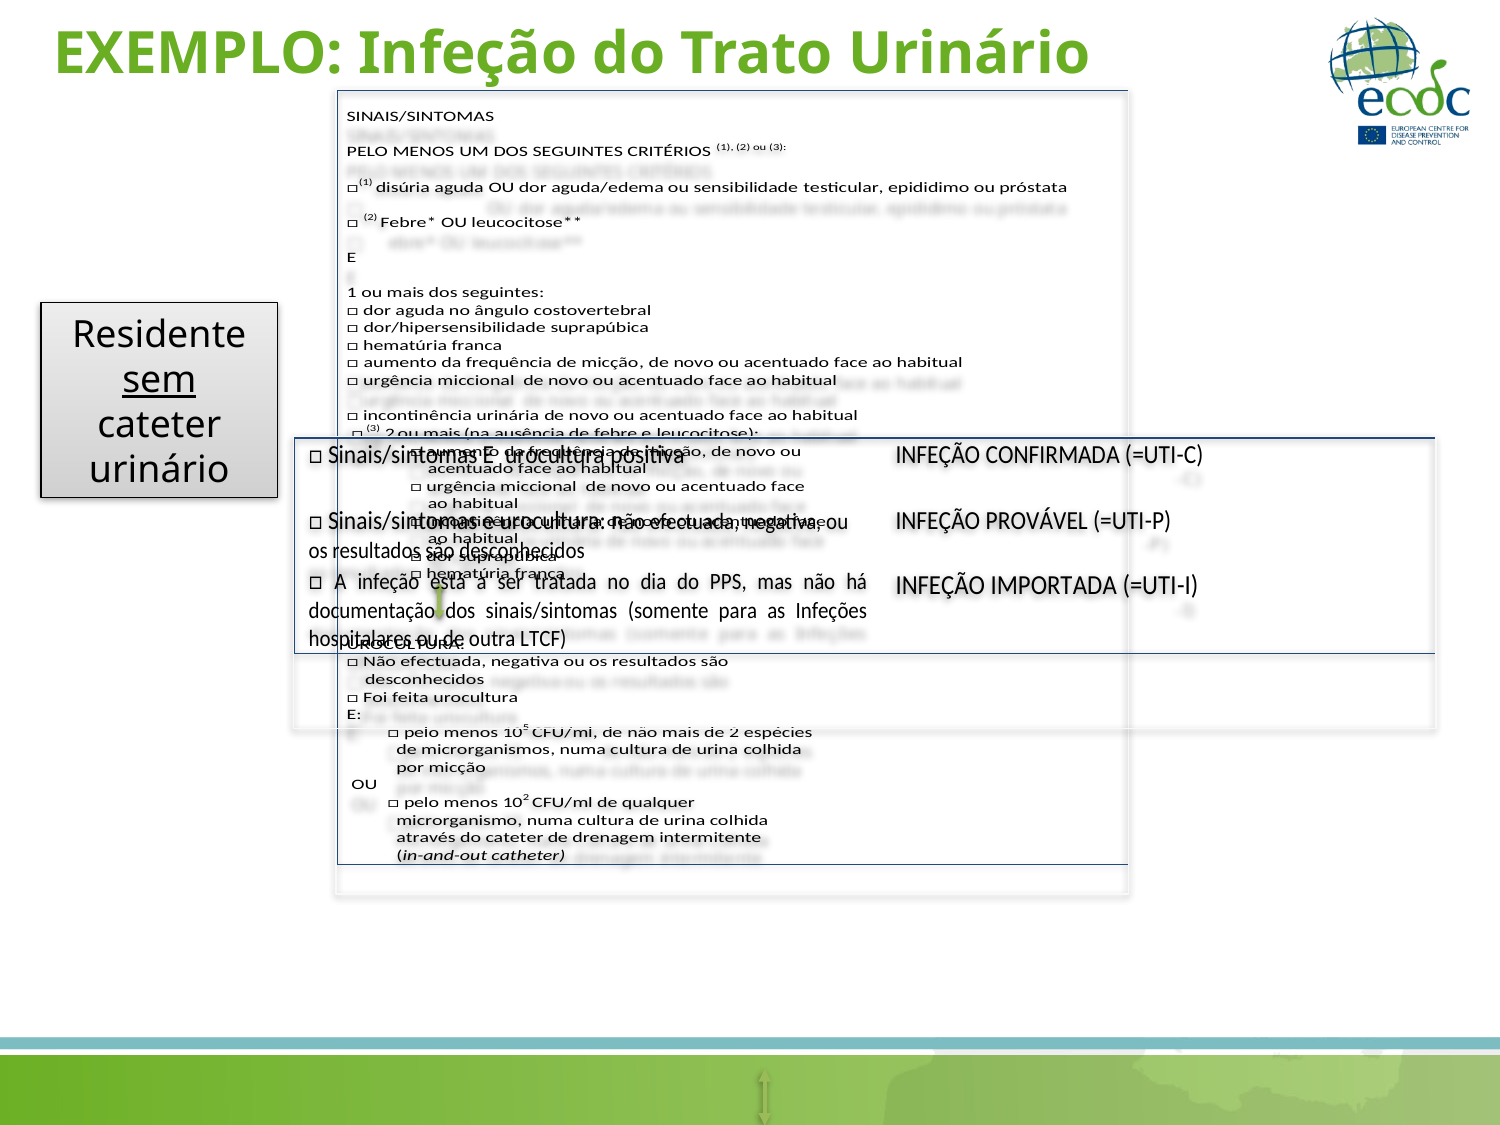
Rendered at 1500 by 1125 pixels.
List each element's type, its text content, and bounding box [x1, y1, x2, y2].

picture [293, 89, 1436, 894]
title EXEMPLO: Infeção do Trato Urinário [53, 23, 1404, 159]
picture [1328, 17, 1473, 148]
text_box Residente sem cateter urinário [40, 302, 278, 498]
picture [0, 1037, 1500, 1125]
